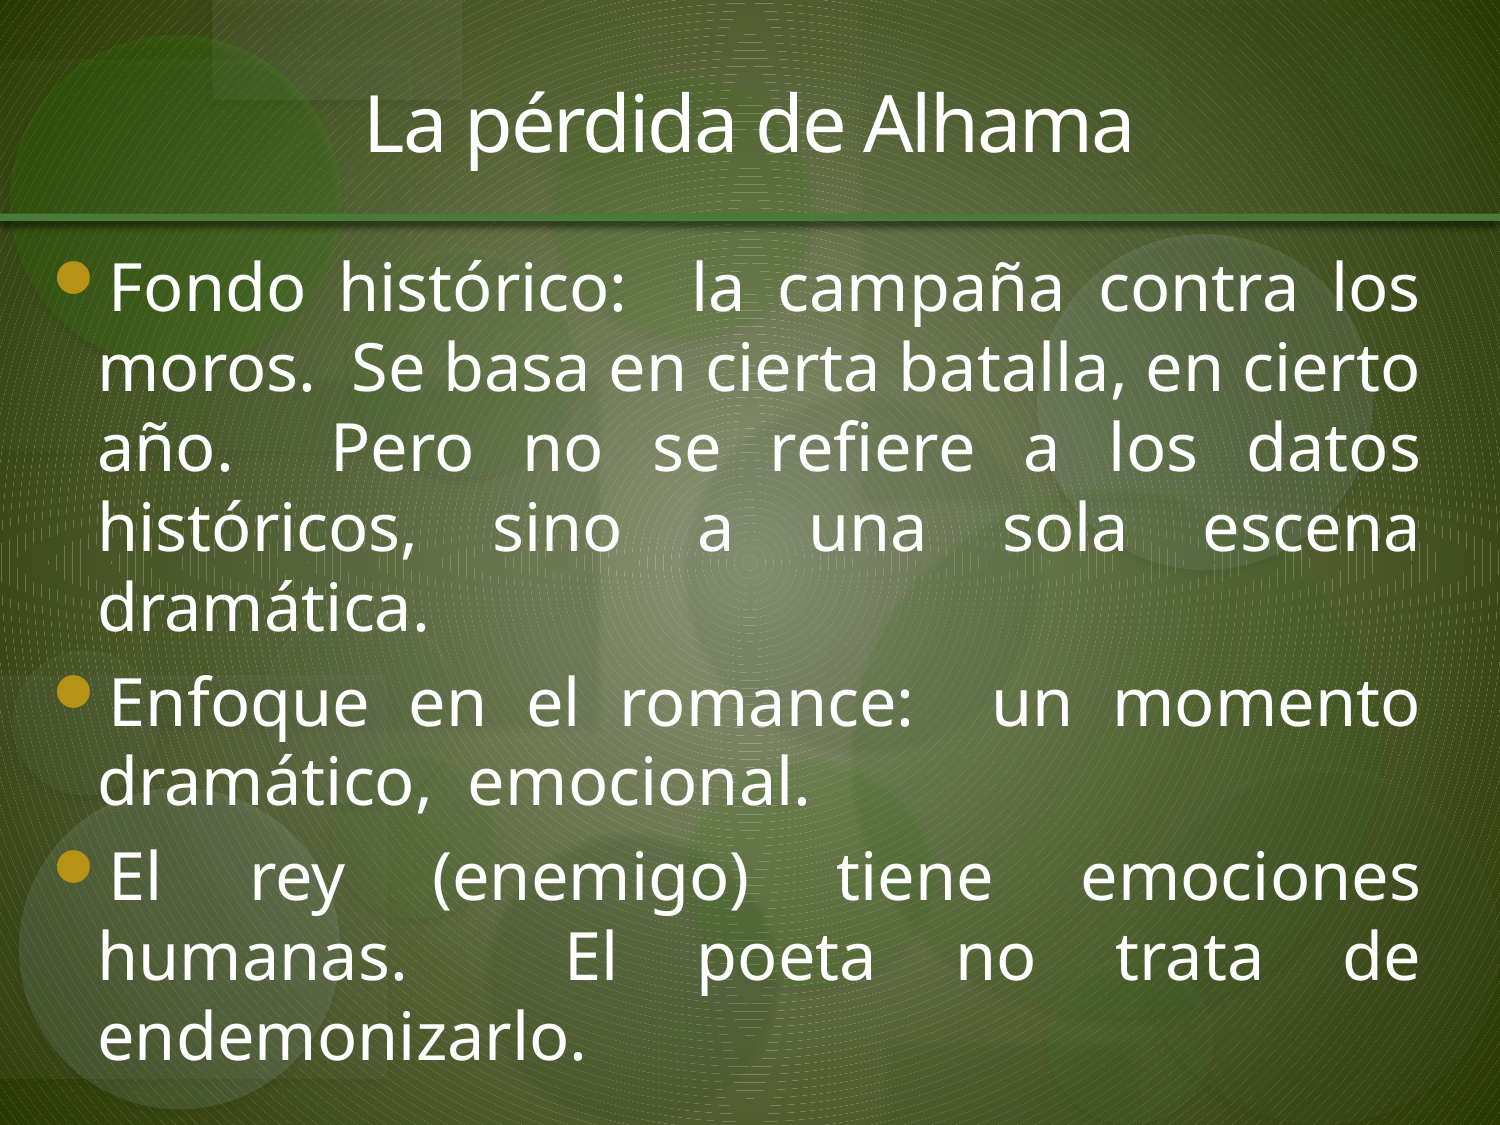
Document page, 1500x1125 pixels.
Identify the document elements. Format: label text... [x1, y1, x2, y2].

list Fondo histórico: la campaña contra los moros. Se basa en cierta batalla, en cierto año. Pero no se refiere a los datos históricos, sino a una sola escena dramática. Enfoque en el romance: un momento dramático, emocional. El rey (enemigo) tiene emociones humanas. El poeta no trata de endemonizarlo. [37, 237, 1438, 1050]
title La pérdida de Alhama [75, 50, 1425, 177]
